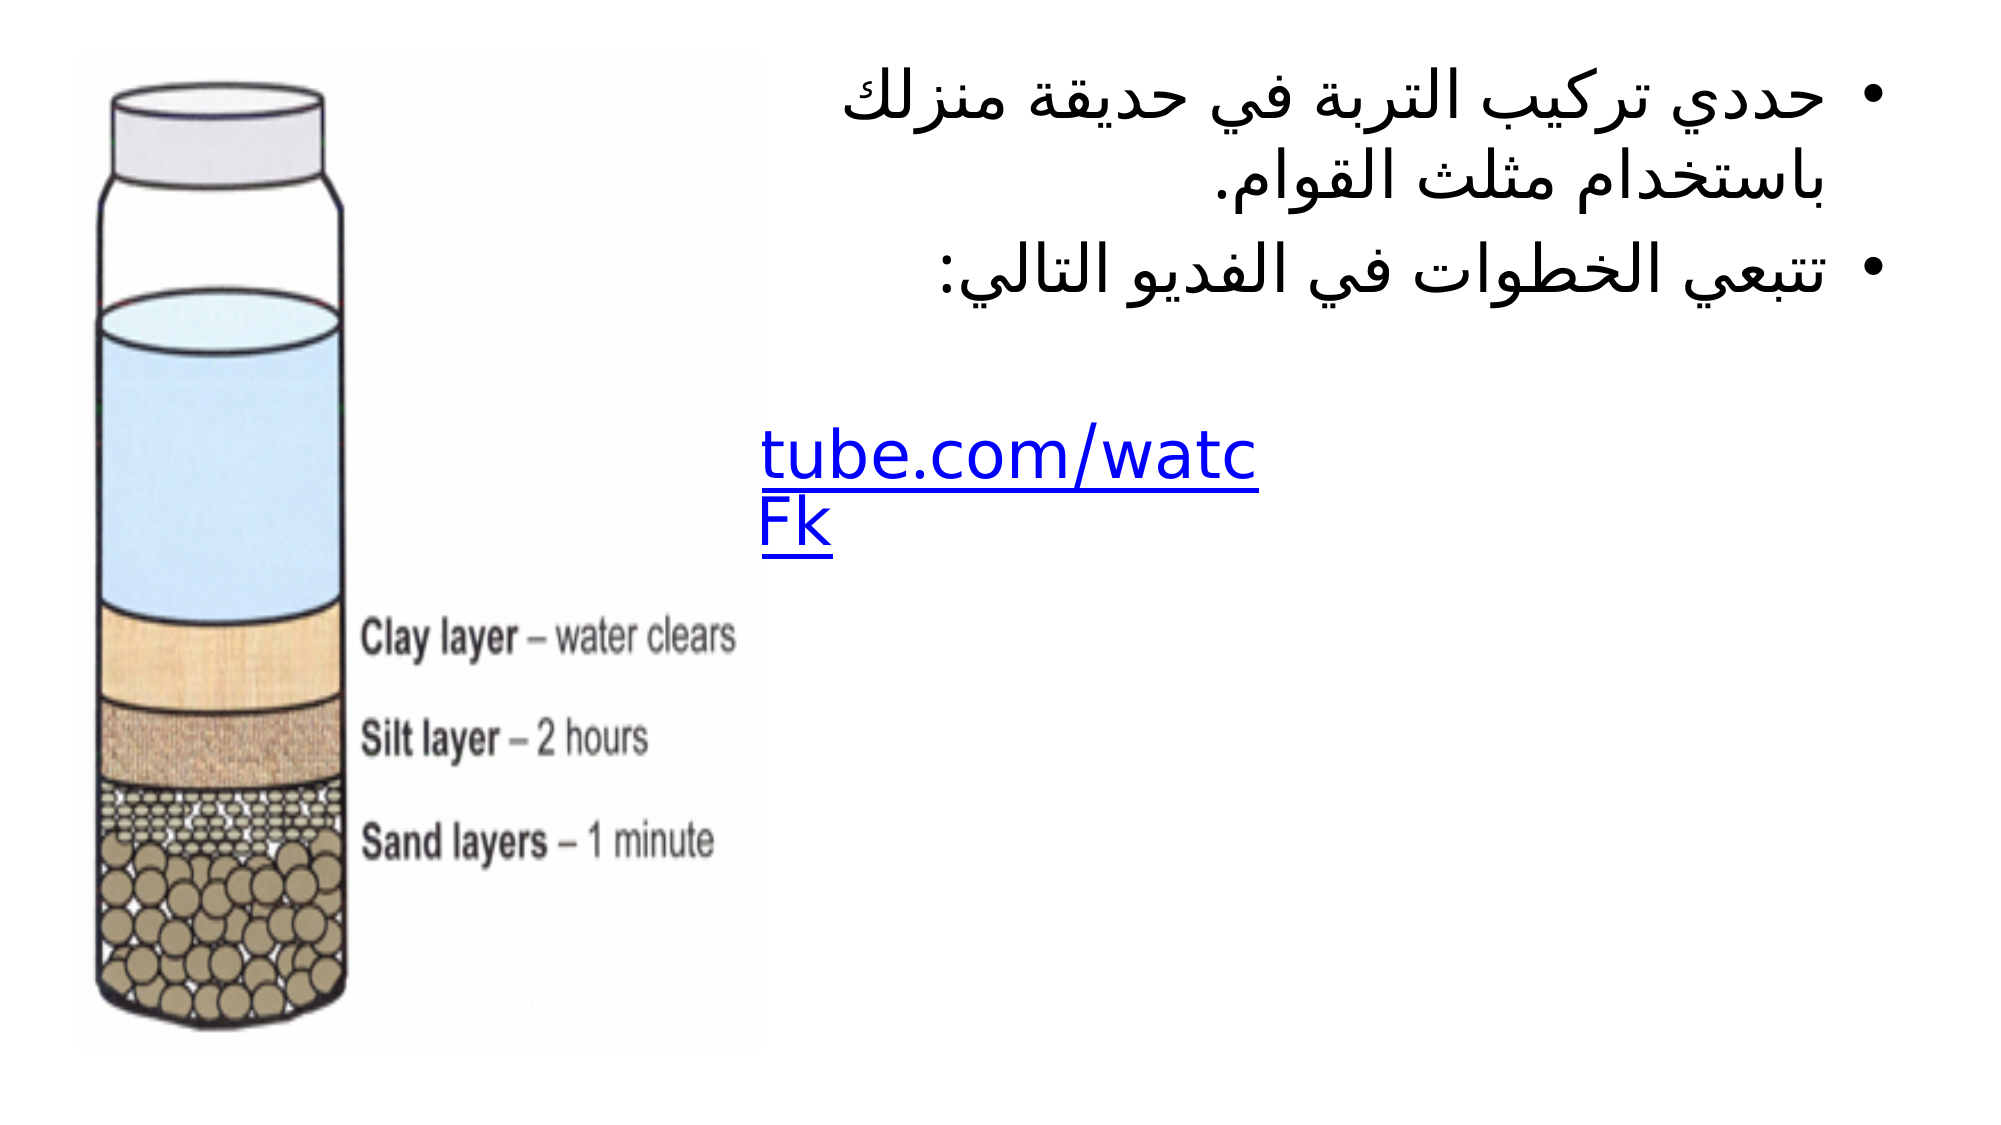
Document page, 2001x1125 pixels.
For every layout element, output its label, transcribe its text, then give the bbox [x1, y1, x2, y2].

list حددي تركيب التربة في حديقة منزلك باستخدام مثلث القوام. تتبعي الخطوات في الفديو التالي: https://www.youtube.com/watch?v=AUhOBxVFcFk [781, 44, 1900, 1005]
picture [78, 52, 762, 1051]
